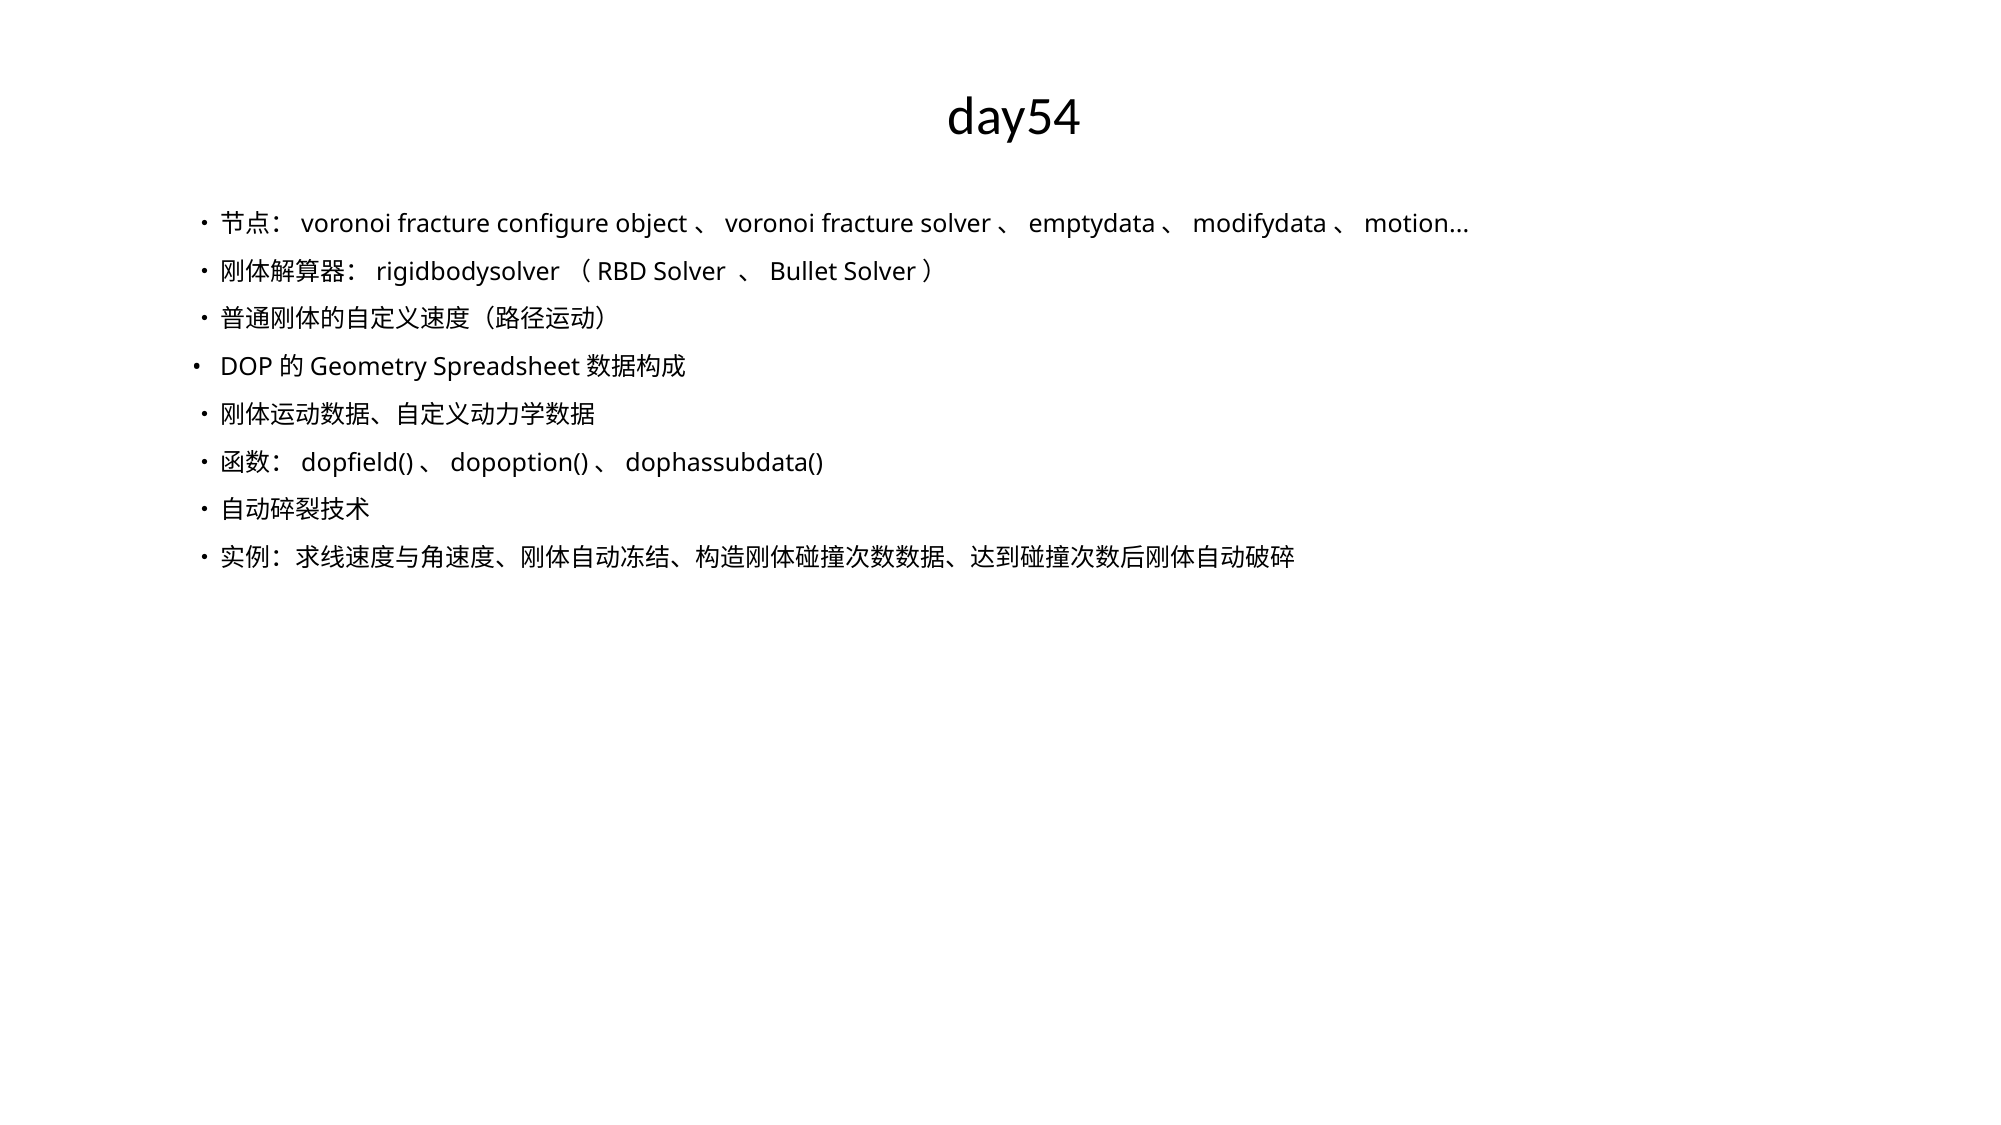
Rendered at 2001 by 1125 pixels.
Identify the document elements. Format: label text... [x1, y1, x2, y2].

title day54 [543, 41, 1486, 154]
subtitle • 节点：voronoi fracture configure object、voronoi fracture solver、emptydata、modifydata、motion... • 刚体解算器：rigidbodysolver（RBD Solver 、Bullet Solver） • 普通刚体的自定义速度（路径运动） • DOP的Geometry Spreadsheet数据构成 • 刚体运动数据、自定义动力学数据 • 函数：dopfield()、dopoption()、dophassubdata() • 自动碎裂技术 • 实例：求线速度与角速度、刚体自动冻结、构造刚体碰撞次数数据、达到碰撞次数后刚体自动破碎 [176, 203, 1815, 903]
